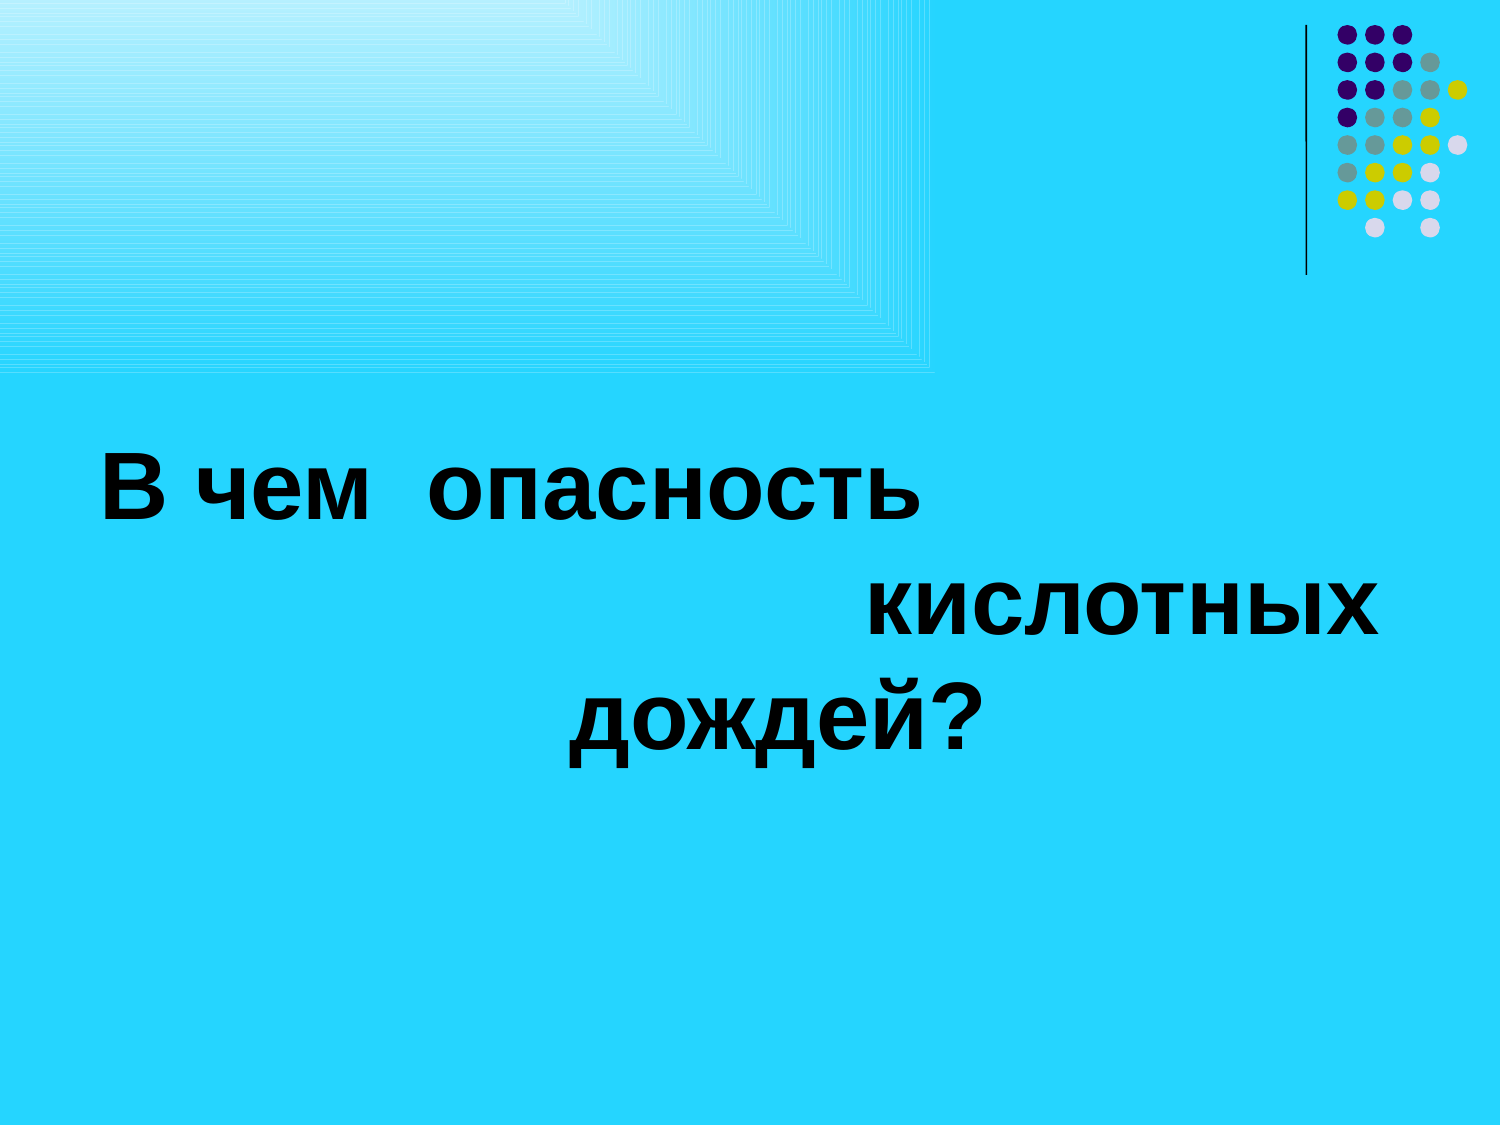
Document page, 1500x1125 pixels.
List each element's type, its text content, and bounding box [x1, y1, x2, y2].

list В чем опасность кислотных дождей? [74, 281, 1426, 1006]
